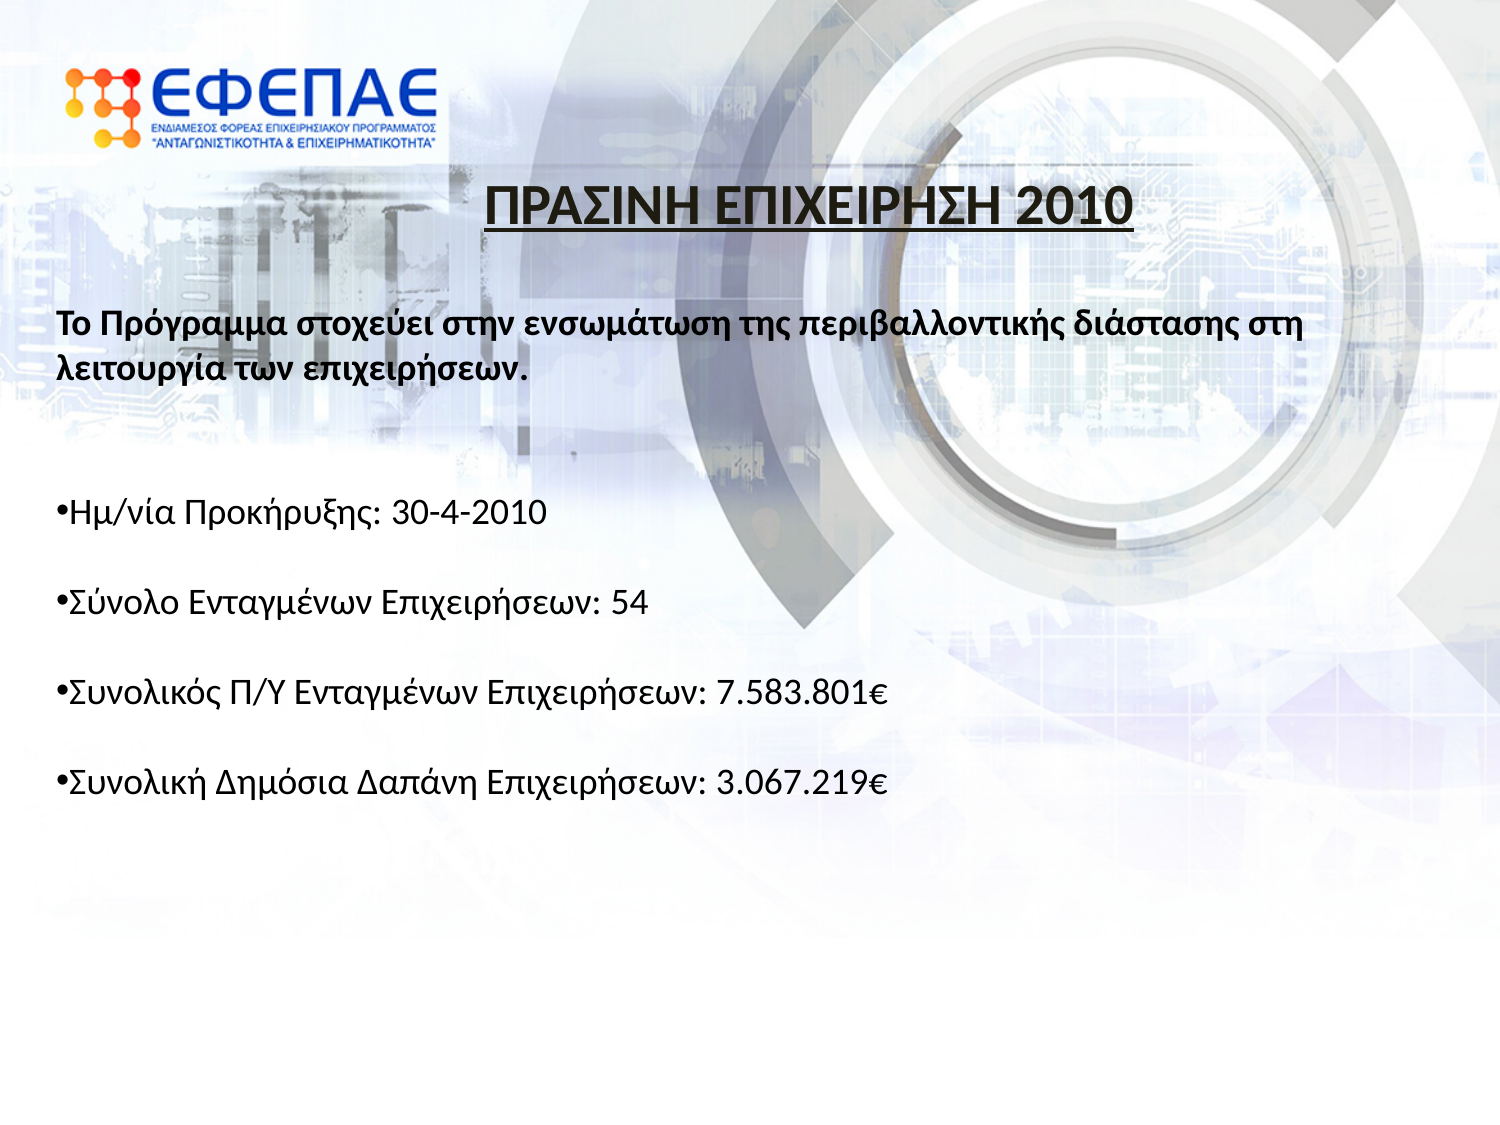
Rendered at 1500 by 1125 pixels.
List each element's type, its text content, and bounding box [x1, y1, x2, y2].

text_box Ημ/νία Προκήρυξης: 30-4-2010 Σύνολο Ενταγμένων Επιχειρήσεων: 54 Συνολικός Π/Υ Ενταγμένων Επιχειρήσεων: 7.583.801€ Συνολική Δημόσια Δαπάνη Επιχειρήσεων: 3.067.219€ [41, 479, 1447, 855]
text_box Το Πρόγραμμα στοχεύει στην ενσωµάτωση της περιβαλλοντικής διάστασης στη λειτουργία των επιχειρήσεων. [41, 290, 1447, 441]
picture [0, 0, 1500, 1125]
text_box ΠΡΑΣΙΝΗ ΕΠΙΧΕΙΡΗΣΗ 2010 [117, 113, 1500, 244]
